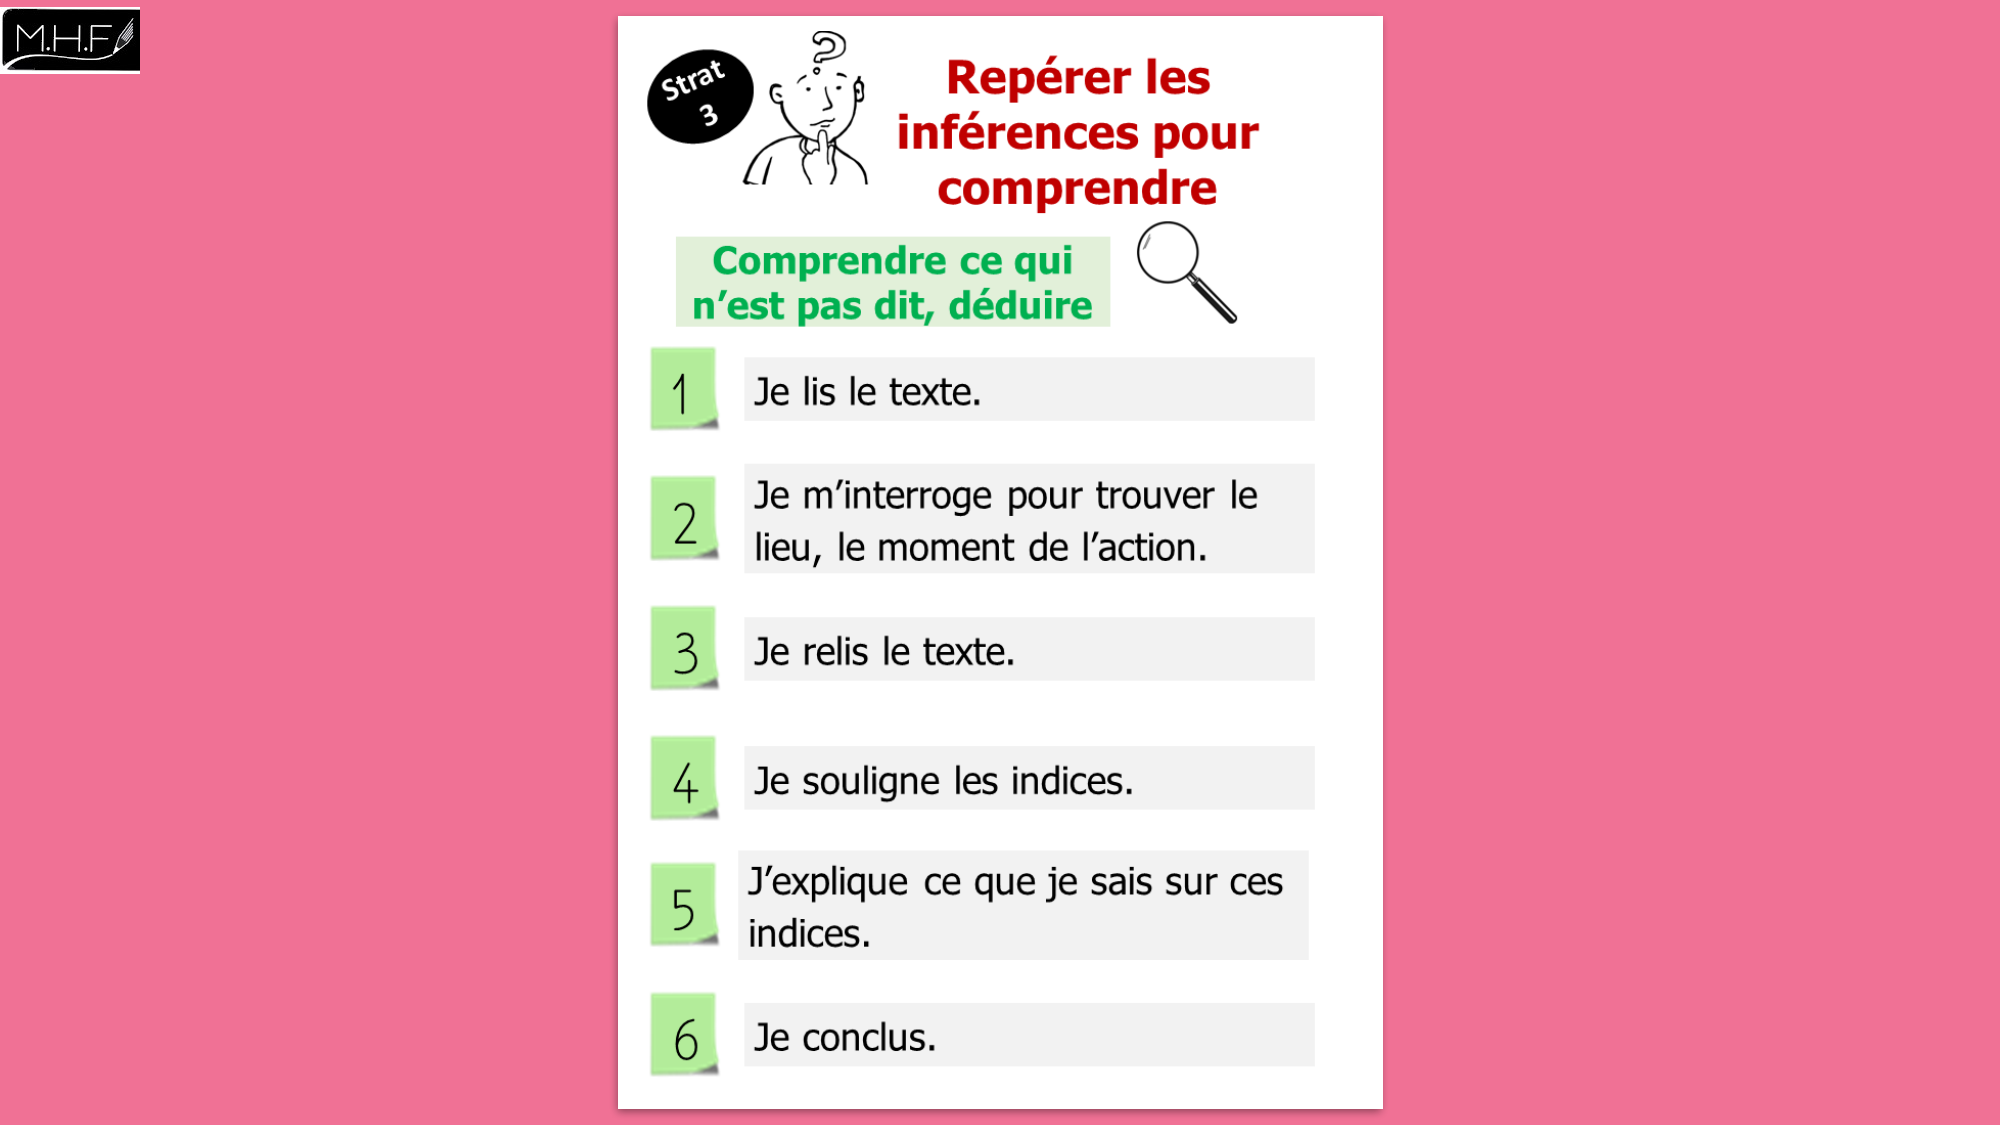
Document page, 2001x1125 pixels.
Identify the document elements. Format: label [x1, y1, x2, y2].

picture [631, 30, 1368, 1094]
picture [0, 7, 140, 74]
